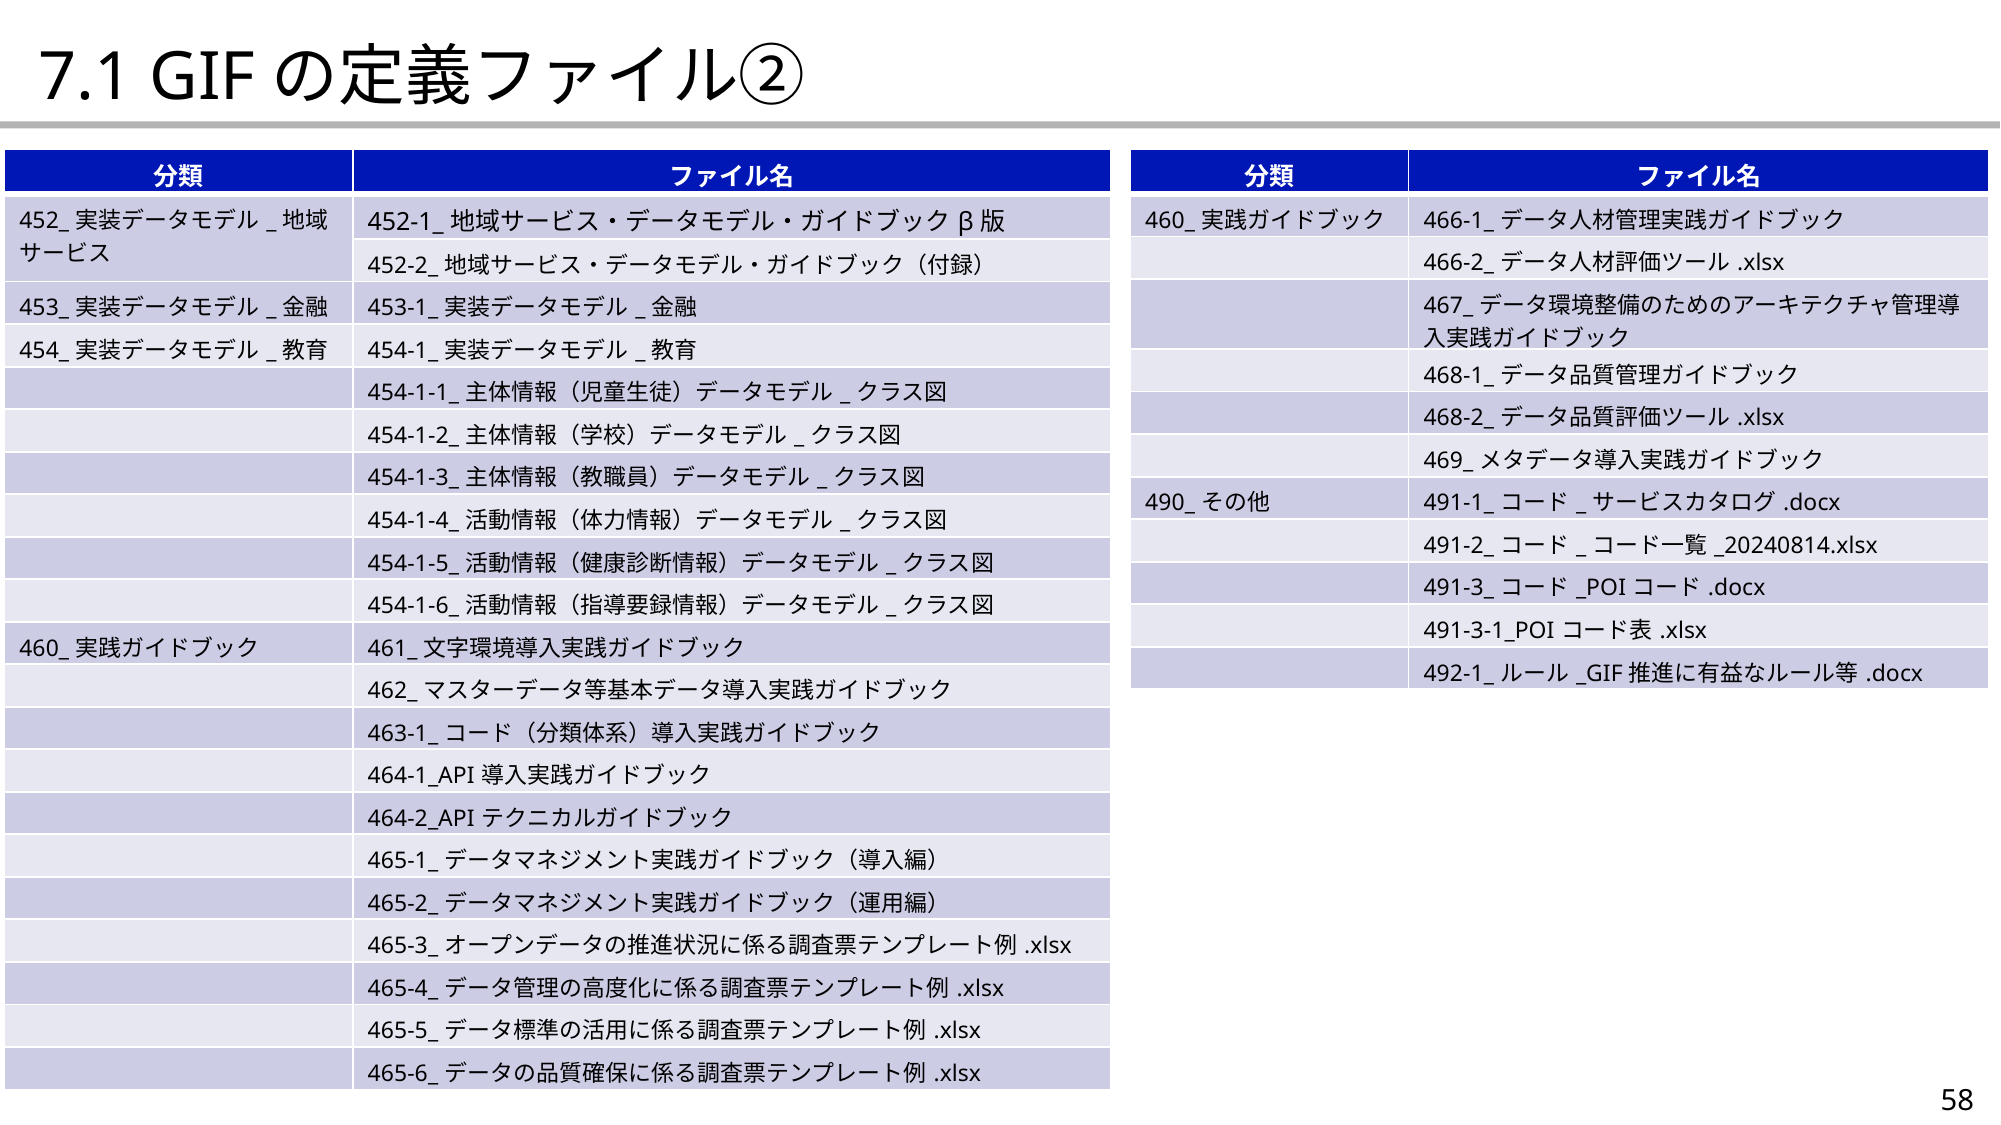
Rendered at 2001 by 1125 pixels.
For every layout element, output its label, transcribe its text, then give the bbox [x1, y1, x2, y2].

table_cell 454-1_実装データモデル_教育 [354, 325, 1110, 366]
table_cell [5, 665, 352, 706]
slide_number 58 [1881, 1073, 1989, 1124]
table_cell 454-1-6_活動情報（指導要録情報）データモデル_クラス図 [354, 580, 1110, 621]
table_cell 490_その他 [1131, 478, 1408, 518]
table_cell [5, 495, 352, 536]
table_header ファイル名 [1409, 150, 1988, 191]
table_cell 463-1_コード（分類体系）導入実践ガイドブック [354, 708, 1110, 748]
table_cell [5, 580, 352, 621]
table_cell [5, 835, 352, 876]
table_cell [1131, 392, 1408, 433]
table_cell 453-1_実装データモデル_金融 [354, 282, 1110, 323]
table_cell 491-2_コード_コード一覧_20240814.xlsx [1409, 520, 1988, 561]
table_cell 453_実装データモデル_金融 [5, 282, 352, 323]
table_cell [5, 920, 352, 961]
table_cell [1131, 648, 1408, 688]
table_cell [5, 368, 352, 408]
table_cell 465-6_データの品質確保に係る調査票テンプレート例.xlsx [354, 1048, 1110, 1089]
table_cell [5, 538, 352, 578]
table_cell 452_実装データモデル_地域サービス [5, 197, 352, 281]
table_cell [1131, 563, 1408, 603]
table_cell [1131, 237, 1408, 278]
table_cell 468-1_データ品質管理ガイドブック [1409, 350, 1988, 391]
table_cell [1131, 350, 1408, 391]
table_cell 461_文字環境導入実践ガイドブック [354, 623, 1110, 663]
table_cell 491-3_コード_POIコード.docx [1409, 563, 1988, 603]
table_header ファイル名 [354, 150, 1110, 191]
table_cell [1131, 280, 1408, 348]
table_cell 464-2_APIテクニカルガイドブック [354, 793, 1110, 833]
table_cell [5, 410, 352, 451]
table_cell 452-2_地域サービス・データモデル・ガイドブック（付録） [354, 240, 1110, 281]
table_cell 465-5_データ標準の活用に係る調査票テンプレート例.xlsx [354, 1005, 1110, 1046]
table_cell 460_実践ガイドブック [1131, 197, 1408, 236]
table_cell 492-1_ルール_GIF推進に有益なルール等.docx [1409, 648, 1988, 688]
table_cell 465-1_データマネジメント実践ガイドブック（導入編） [354, 835, 1110, 876]
table_cell 454-1-5_活動情報（健康診断情報）データモデル_クラス図 [354, 538, 1110, 578]
table_cell 454-1-4_活動情報（体力情報）データモデル_クラス図 [354, 495, 1110, 536]
table_cell 462_マスターデータ等基本データ導入実践ガイドブック [354, 665, 1110, 706]
table_cell 454-1-1_主体情報（児童生徒）データモデル_クラス図 [354, 368, 1110, 408]
table_cell [5, 963, 352, 1004]
table_cell 452-1_地域サービス・データモデル・ガイドブックβ版 [354, 197, 1110, 238]
table_header 分類 [5, 150, 352, 191]
text_box 7.1 GIFの定義ファイル② [23, 34, 1910, 121]
table_cell 466-1_データ人材管理実践ガイドブック [1409, 197, 1988, 236]
table_cell [5, 750, 352, 791]
table_cell [1131, 605, 1408, 646]
table_cell 491-1_コード_サービスカタログ.docx [1409, 478, 1988, 518]
table_cell 465-2_データマネジメント実践ガイドブック（運用編） [354, 878, 1110, 918]
table_cell 454_実装データモデル_教育 [5, 325, 352, 366]
table_cell [5, 708, 352, 748]
table_cell 464-1_API導入実践ガイドブック [354, 750, 1110, 791]
table_header 分類 [1131, 150, 1408, 191]
table_cell 467_データ環境整備のためのアーキテクチャ管理導入実践ガイドブック [1409, 280, 1988, 348]
table_cell 465-3_オープンデータの推進状況に係る調査票テンプレート例.xlsx [354, 920, 1110, 961]
table_cell [5, 453, 352, 493]
table_cell 454-1-3_主体情報（教職員）データモデル_クラス図 [354, 453, 1110, 493]
table_cell [5, 1048, 352, 1089]
table_cell [5, 1005, 352, 1046]
table_cell 465-4_データ管理の高度化に係る調査票テンプレート例.xlsx [354, 963, 1110, 1004]
table_cell 469_メタデータ導入実践ガイドブック [1409, 435, 1988, 476]
table_cell 491-3-1_POIコード表.xlsx [1409, 605, 1988, 646]
table_cell 454-1-2_主体情報（学校）データモデル_クラス図 [354, 410, 1110, 451]
table_cell [5, 878, 352, 918]
table_cell [1131, 520, 1408, 561]
table_cell 466-2_データ人材評価ツール.xlsx [1409, 237, 1988, 278]
table_cell 468-2_データ品質評価ツール.xlsx [1409, 392, 1988, 433]
table_cell [5, 793, 352, 833]
table_cell [1131, 435, 1408, 476]
table_cell 460_実践ガイドブック [5, 623, 352, 663]
